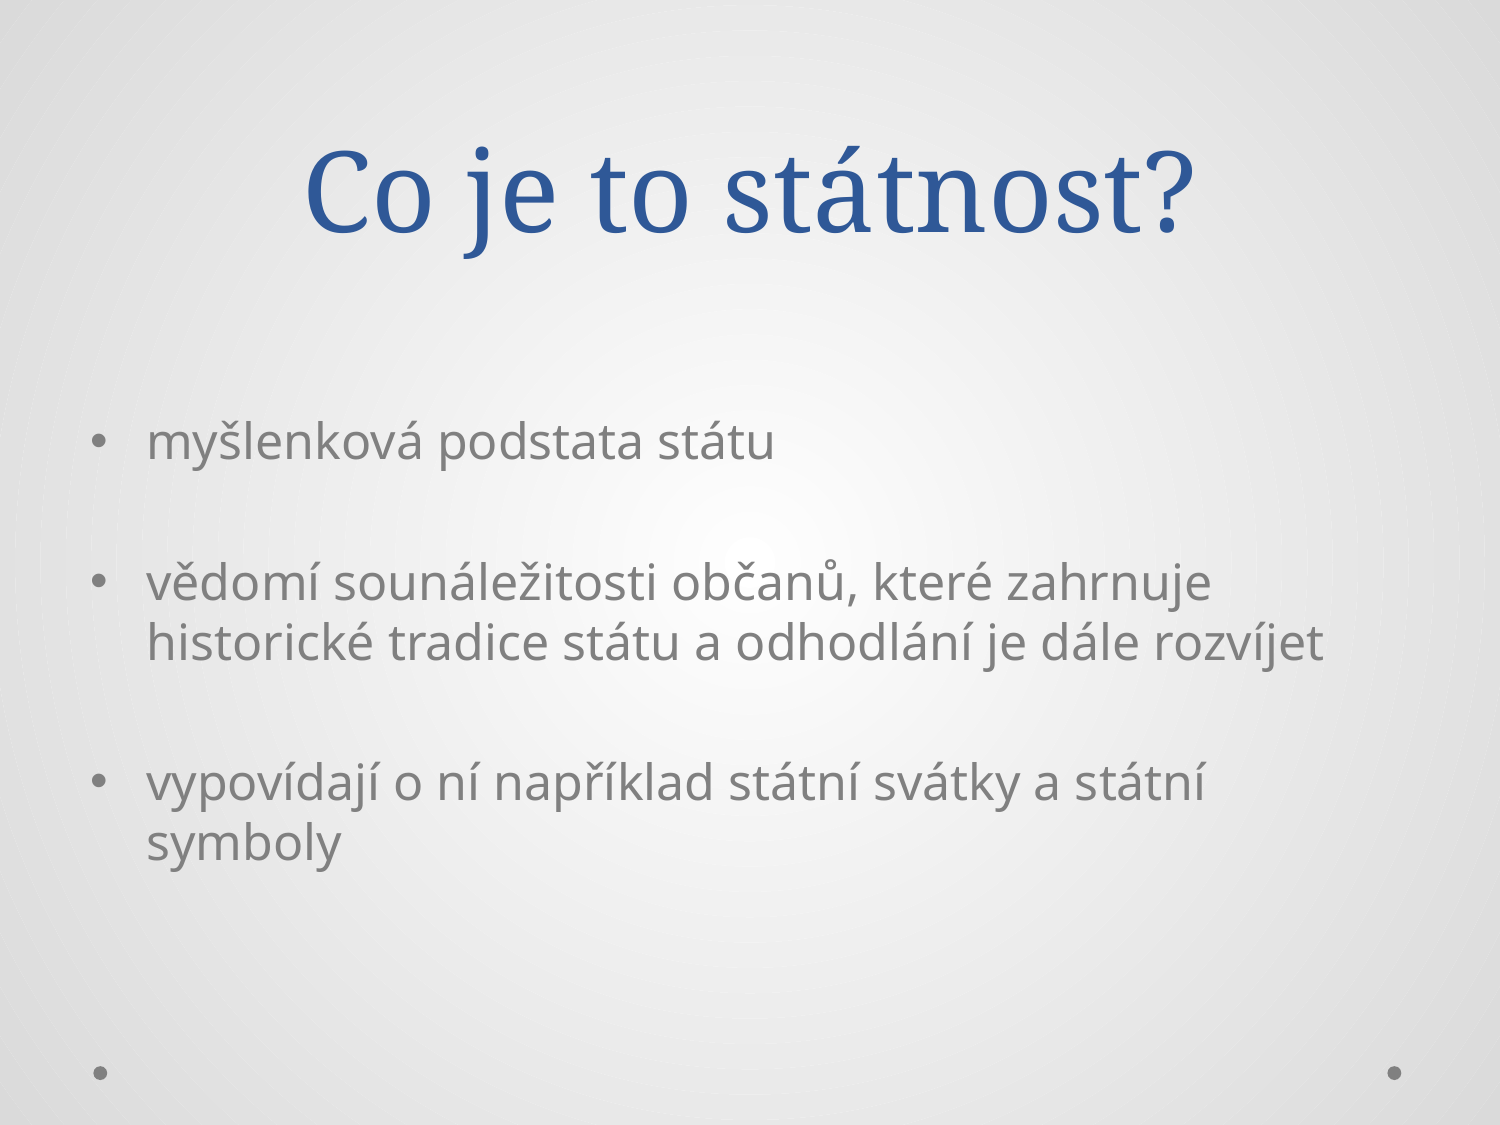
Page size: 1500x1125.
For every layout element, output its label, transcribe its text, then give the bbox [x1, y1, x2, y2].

title Co je to státnost? [75, 0, 1425, 262]
list myšlenková podstata státu vědomí sounáležitosti občanů, které zahrnuje historické tradice státu a odhodlání je dále rozvíjet vypovídají o ní například státní svátky a státní symboly [75, 262, 1425, 1005]
